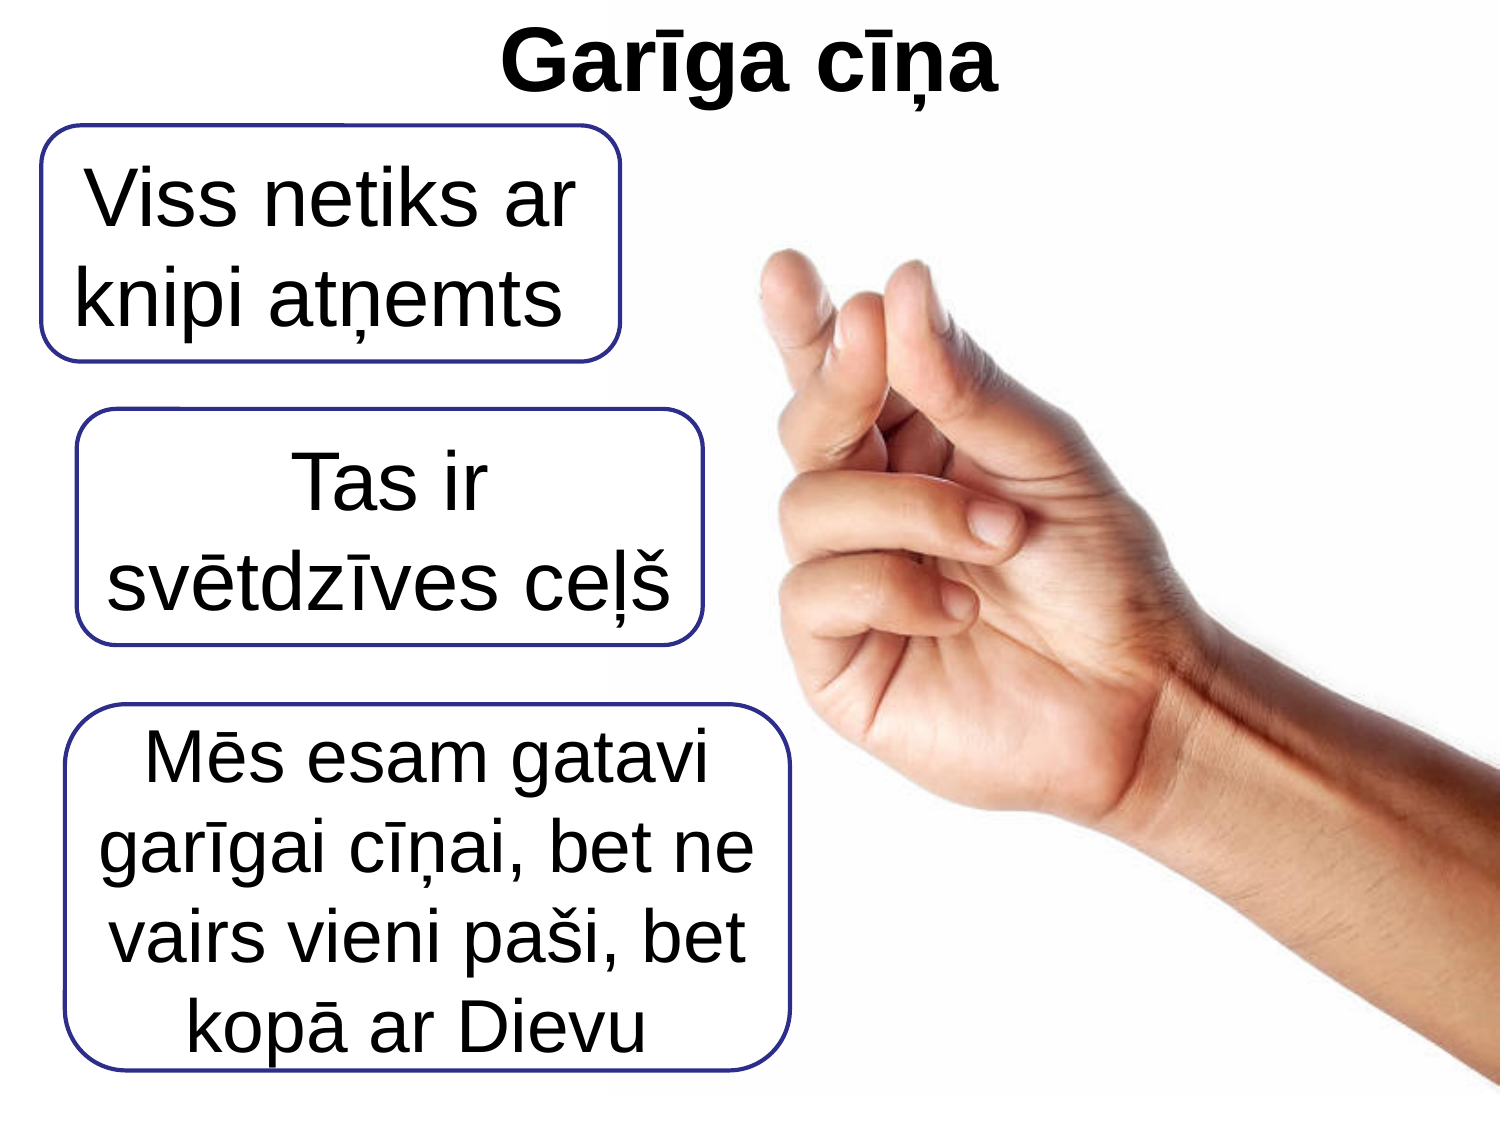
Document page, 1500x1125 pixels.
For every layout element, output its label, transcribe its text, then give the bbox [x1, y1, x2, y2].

text_box Mēs esam gatavi garīgai cīņai, bet ne vairs vieni paši, bet kopā ar Dievu [62, 702, 602, 1073]
text_box Viss netiks ar knipi atņemts [39, 123, 602, 364]
text_box Tas ir svētdzīves ceļš [74, 406, 602, 648]
picture [607, 0, 1500, 1094]
title Garīga cīņa [456, 0, 602, 109]
text_box [25, 0, 456, 150]
